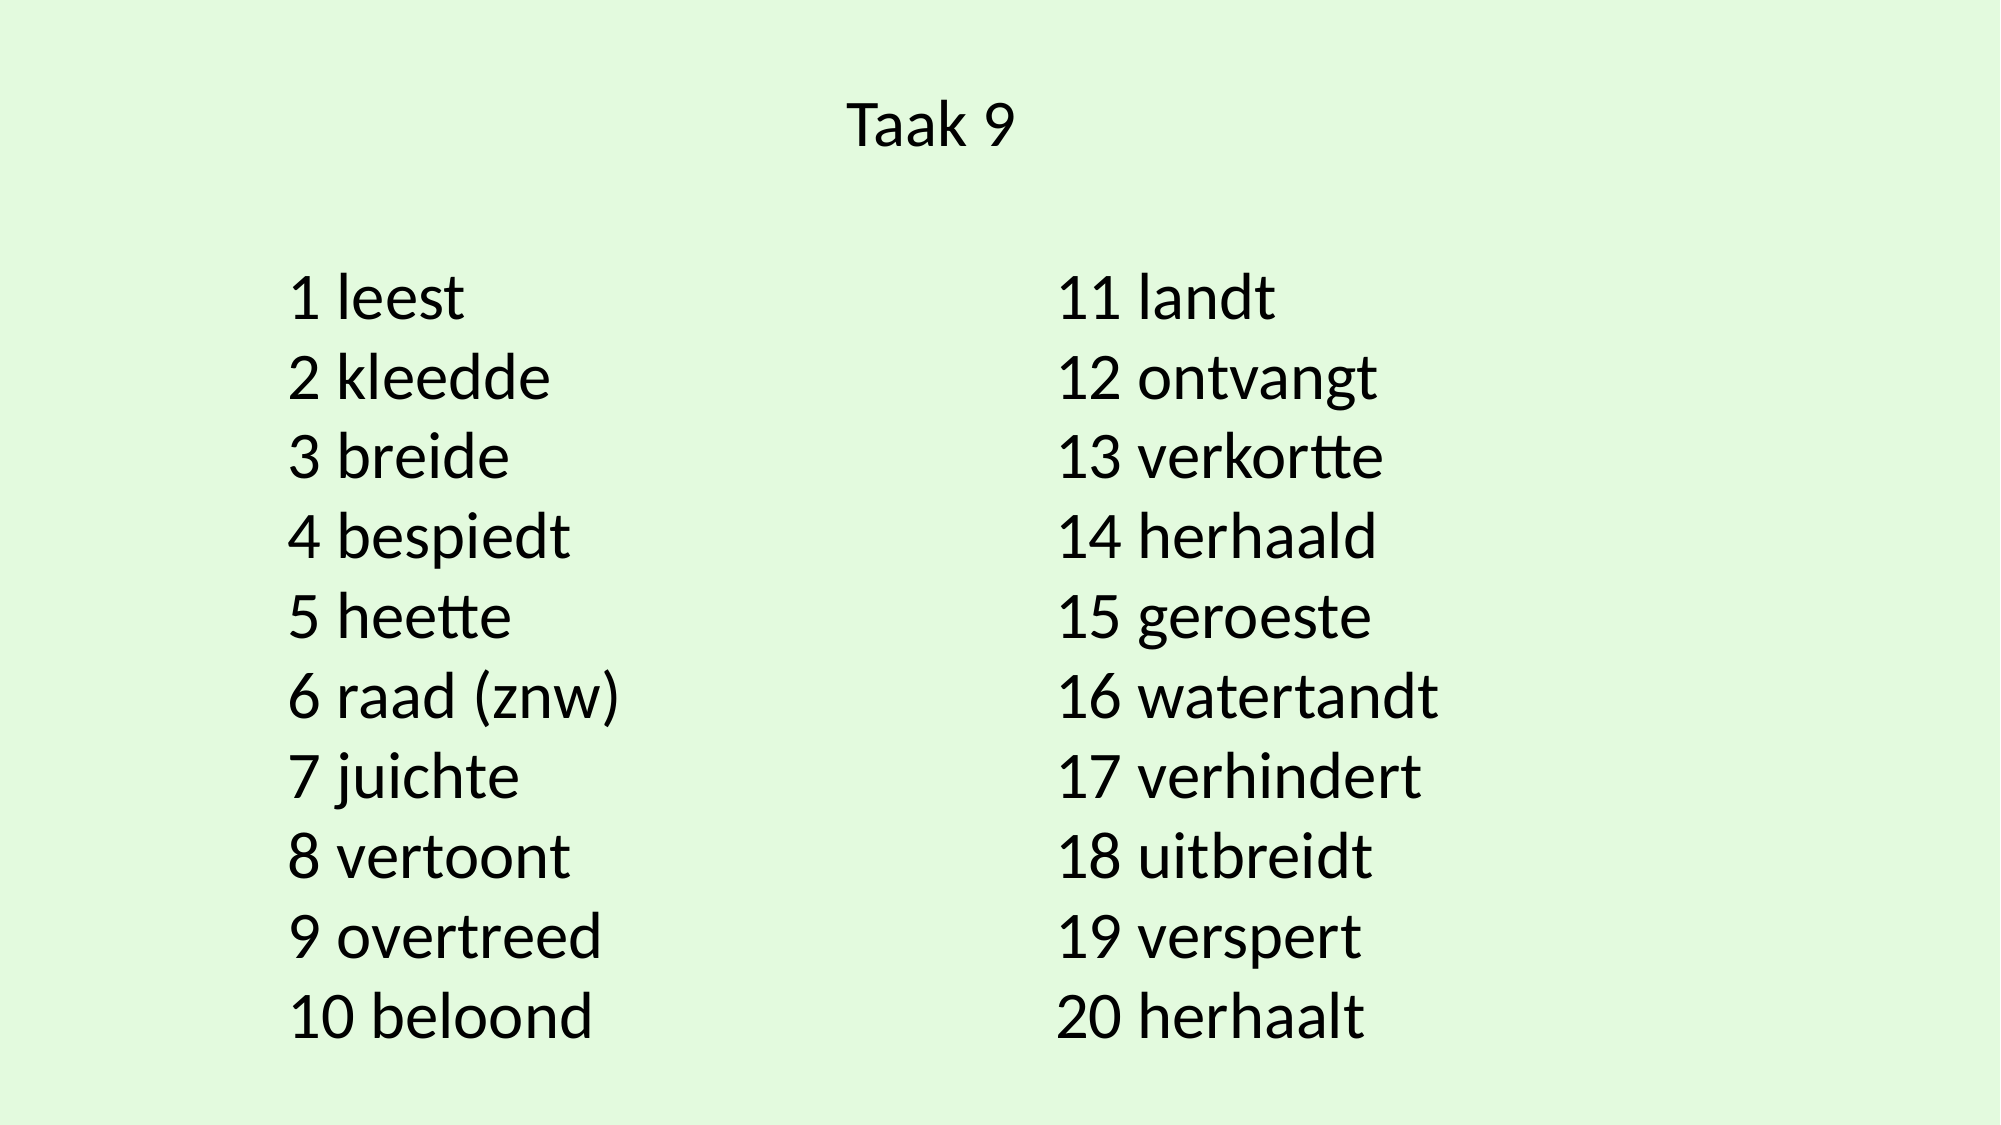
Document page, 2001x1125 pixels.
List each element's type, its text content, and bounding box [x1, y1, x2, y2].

text_box Taak 9 [545, 72, 1318, 168]
text_box 11 landt 12 ontvangt 13 verkortte 14 herhaald 15 geroeste 16 watertandt 17 verhindert 18 uitbreidt 19 verspert 20 herhaalt [1040, 245, 1669, 1060]
text_box 1 leest 2 kleedde 3 breide 4 bespiedt 5 heette 6 raad (znw) 7 juichte 8 vertoont 9 overtreed 10 beloond [273, 245, 901, 1060]
